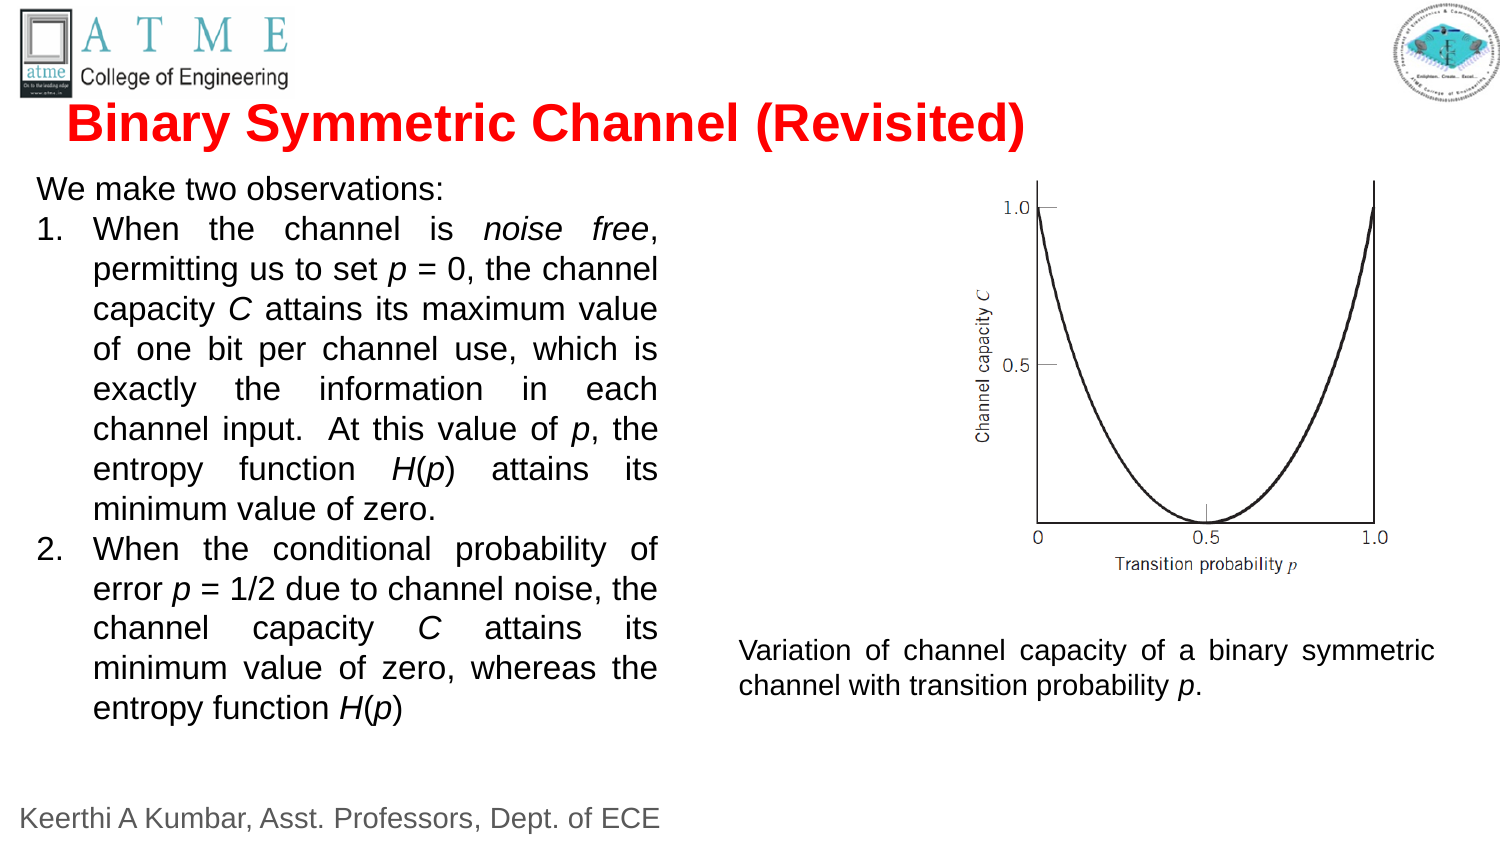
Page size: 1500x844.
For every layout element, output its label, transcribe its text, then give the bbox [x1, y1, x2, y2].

text_box Variation of channel capacity of a binary symmetric channel with transition probability p. [723, 623, 1452, 709]
picture [935, 159, 1421, 588]
title Binary Symmetric Channel (Revisited) [51, 72, 1449, 167]
picture [17, 6, 295, 99]
picture [1389, 1, 1500, 104]
text_box We make two observations: When the channel is noise free, permitting us to set p = 0, the channel capacity C attains its maximum value of one bit per channel use, which is exactly the information in each channel input. At this value of p, the entropy function H(p) attains its minimum value of zero. When the conditional probability of error p = 1/2 due to channel noise, the channel capacity C attains its minimum value of zero, whereas the entropy function H(p) [21, 160, 674, 734]
